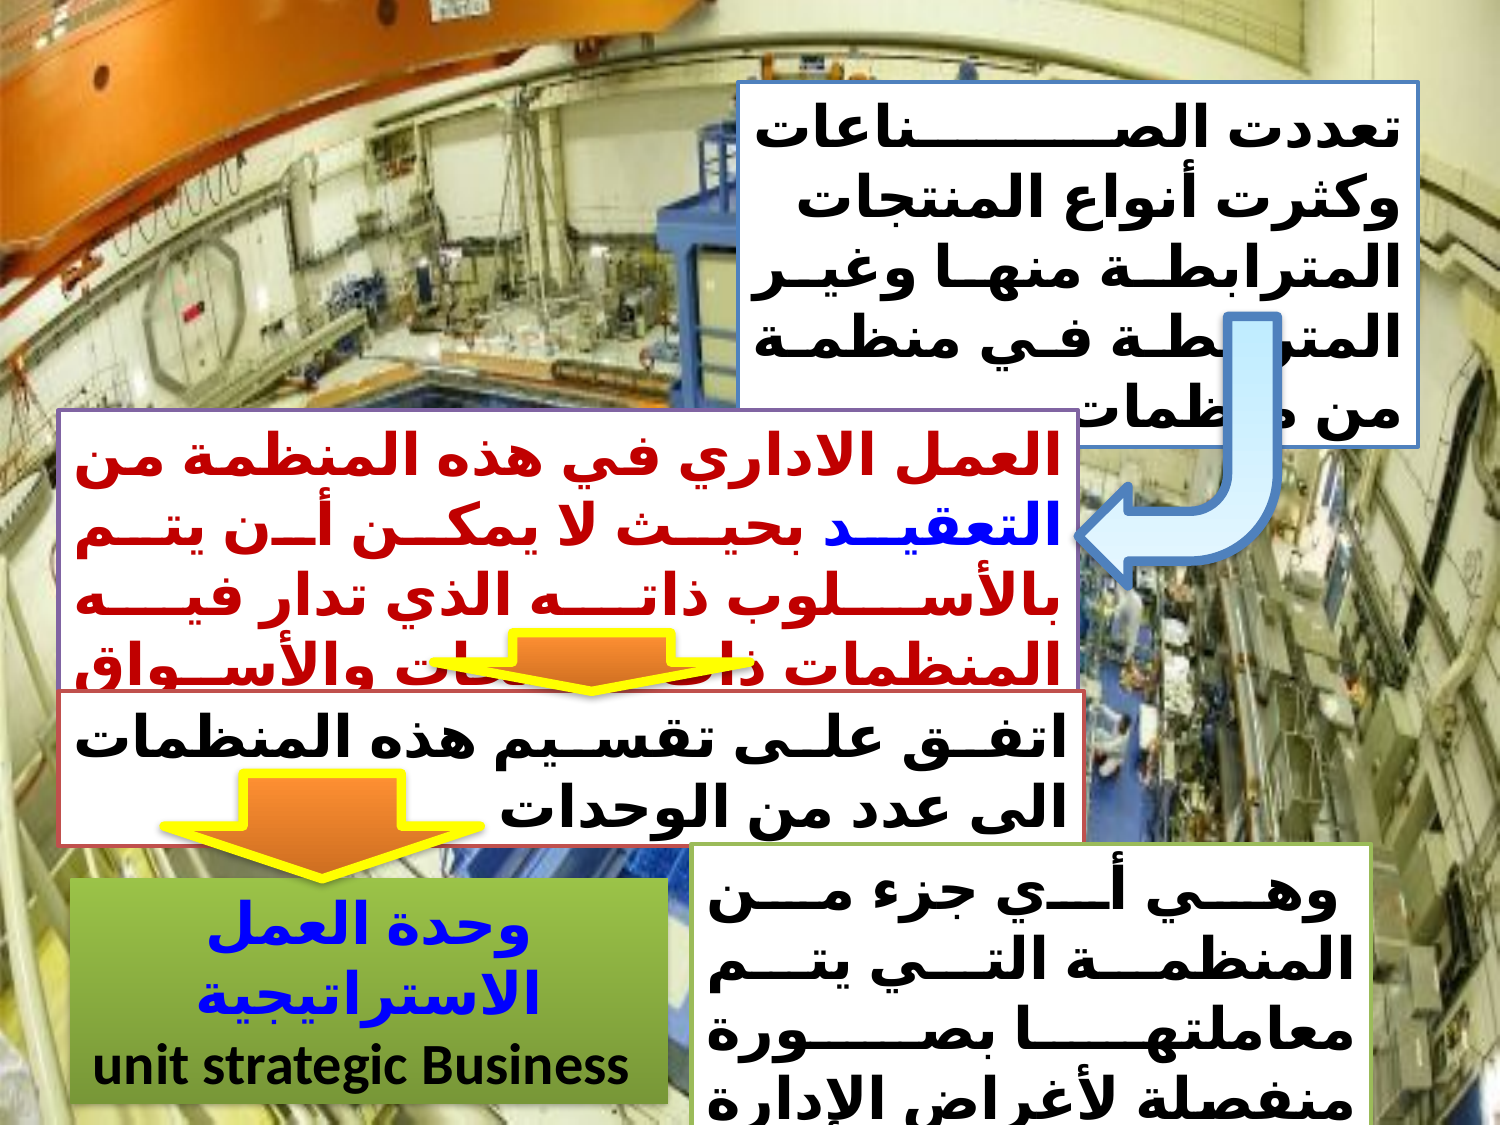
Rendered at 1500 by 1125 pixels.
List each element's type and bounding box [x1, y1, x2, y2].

text_box [70, 773, 1372, 1072]
text_box [58, 632, 1085, 778]
picture [0, 0, 1500, 1125]
text_box [58, 316, 1278, 638]
